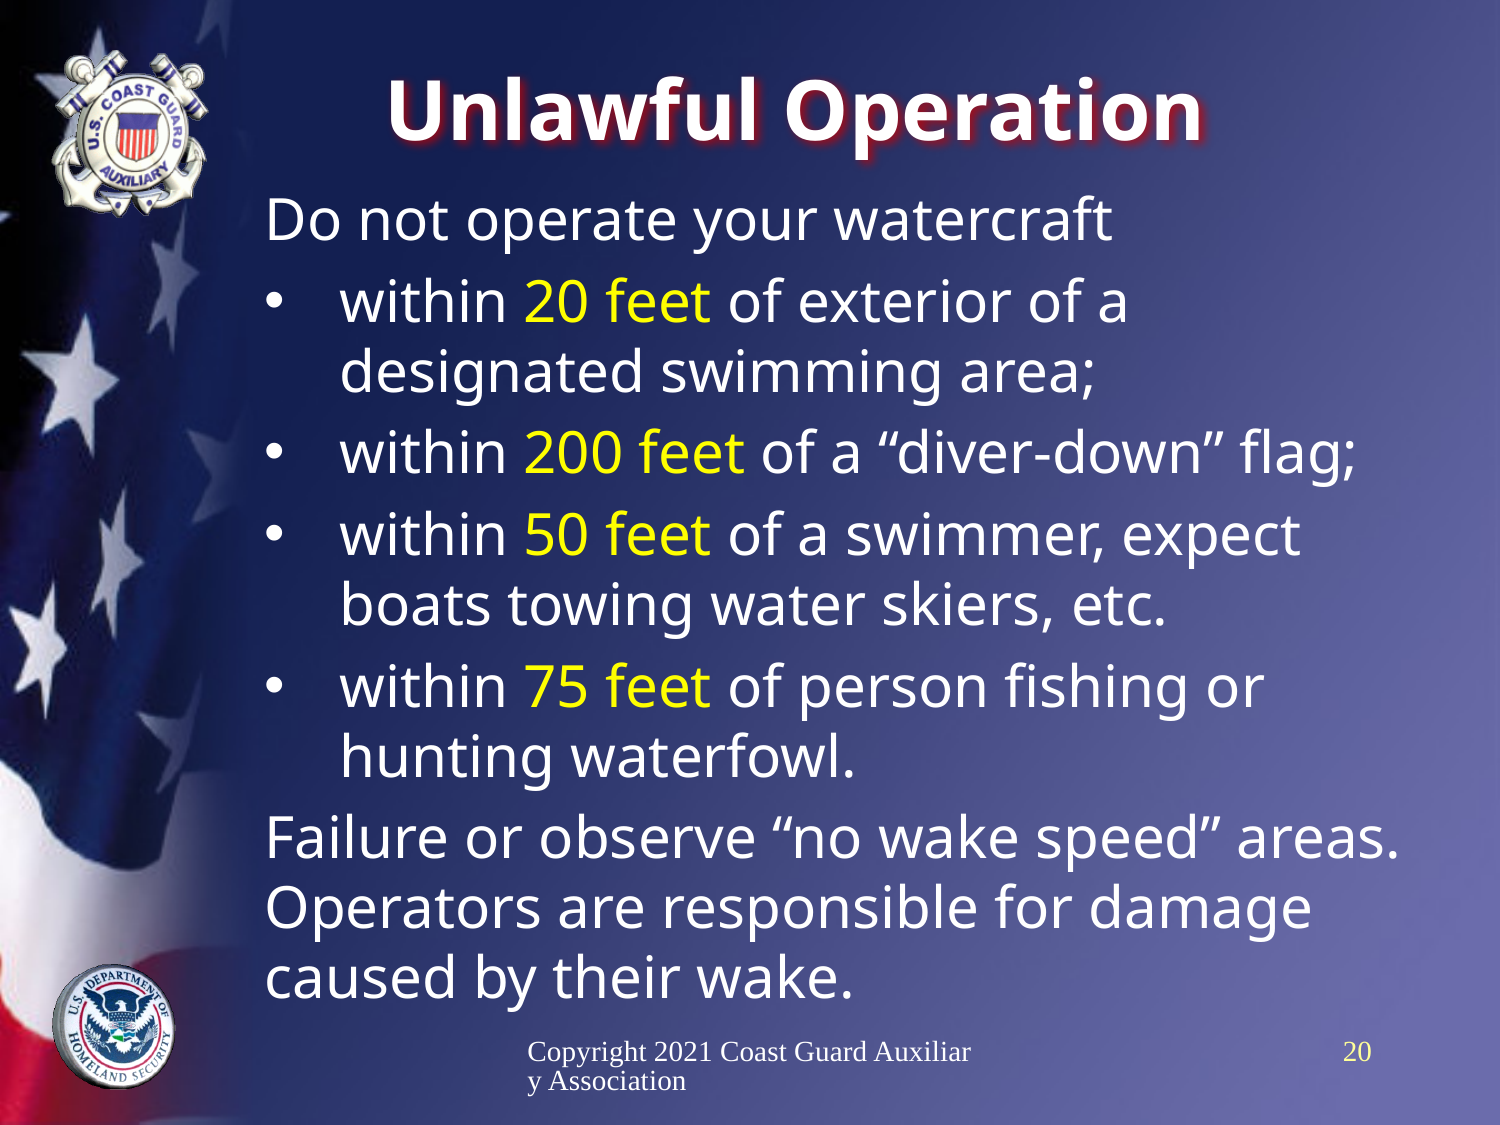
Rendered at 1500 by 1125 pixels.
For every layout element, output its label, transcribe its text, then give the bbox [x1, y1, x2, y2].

title Unlawful Operation [137, 37, 1388, 177]
footer Copyright 2021 Coast Guard Auxiliary Association [512, 1025, 988, 1100]
text_box Do not operate your watercraft within 20 feet of exterior of a designated swimming area; within 200 feet of a “diver-down” flag; within 50 feet of a swimmer, expect boats towing water skiers, etc. within 75 feet of person fishing or hunting waterfowl. Failure or observe “no wake speed” areas. Operators are responsible for damage caused by their wake. [249, 174, 1450, 1125]
picture [0, 0, 1500, 1125]
